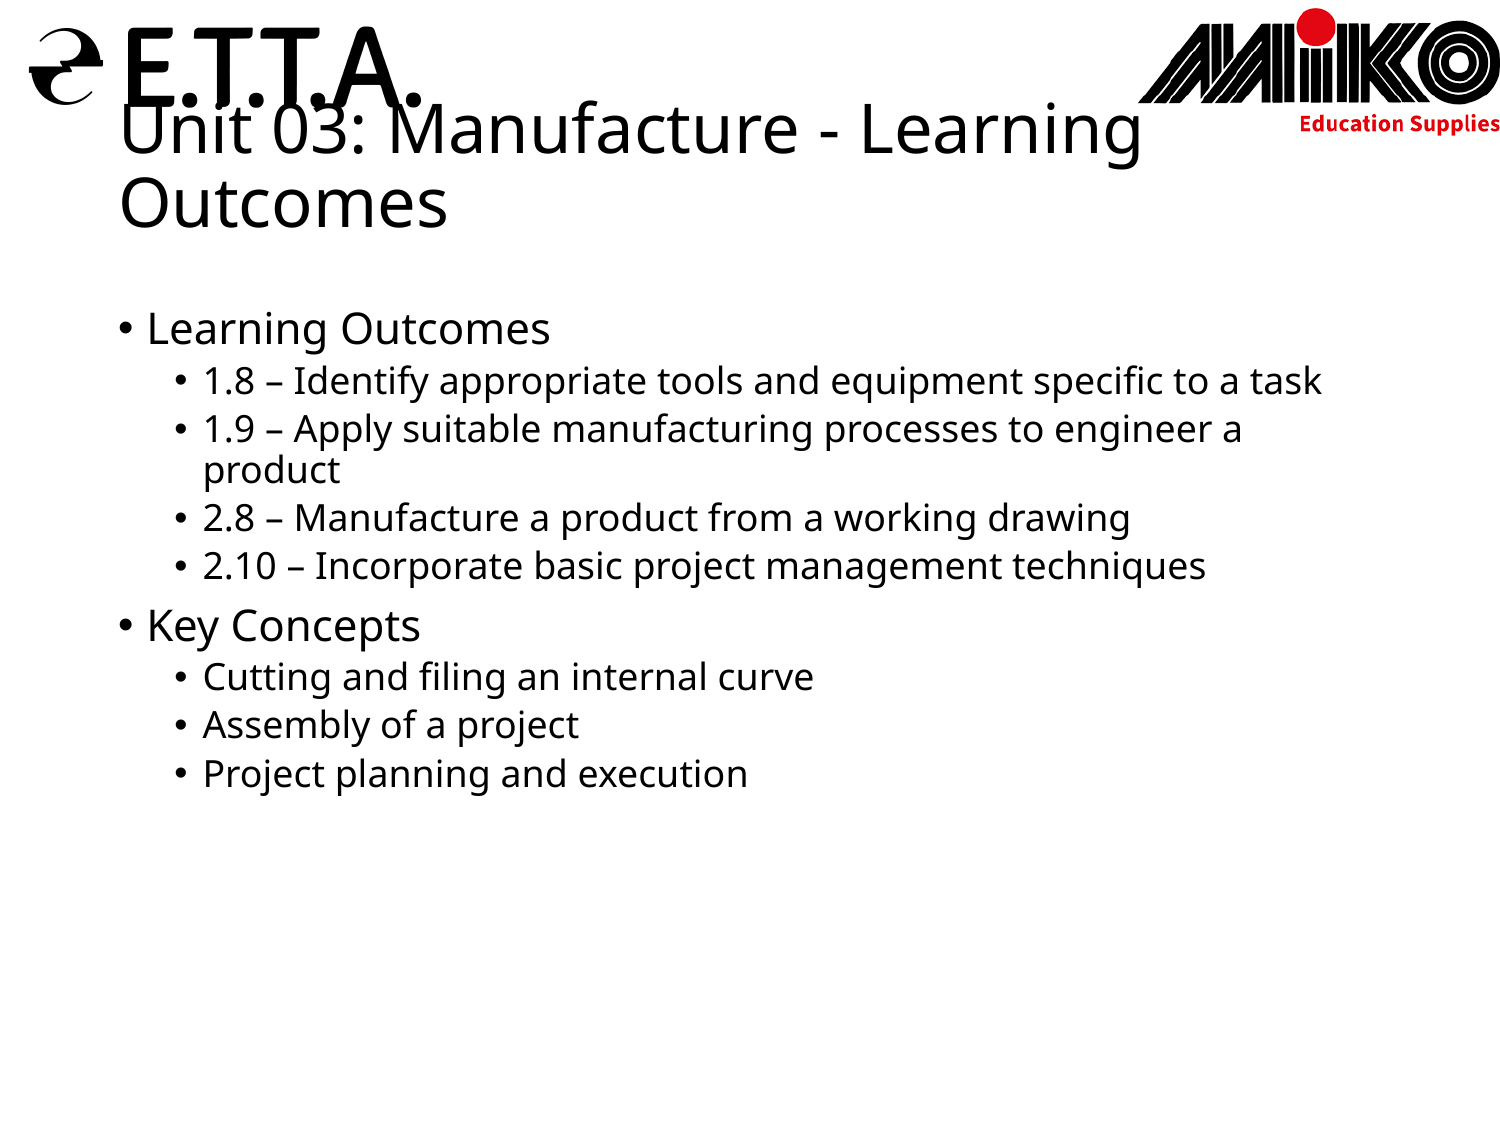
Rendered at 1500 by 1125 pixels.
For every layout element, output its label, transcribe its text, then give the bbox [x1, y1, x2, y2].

title Unit 03: Manufacture - Learning Outcomes [103, 59, 1397, 278]
list Learning Outcomes 1.8 – Identify appropriate tools and equipment specific to a task 1.9 – Apply suitable manufacturing processes to engineer a product 2.8 – Manufacture a product from a working drawing 2.10 – Incorporate basic project management techniques Key Concepts Cutting and filing an internal curve Assembly of a project Project planning and execution [103, 299, 1397, 1014]
picture [12, 0, 425, 138]
picture [1138, 8, 1500, 140]
